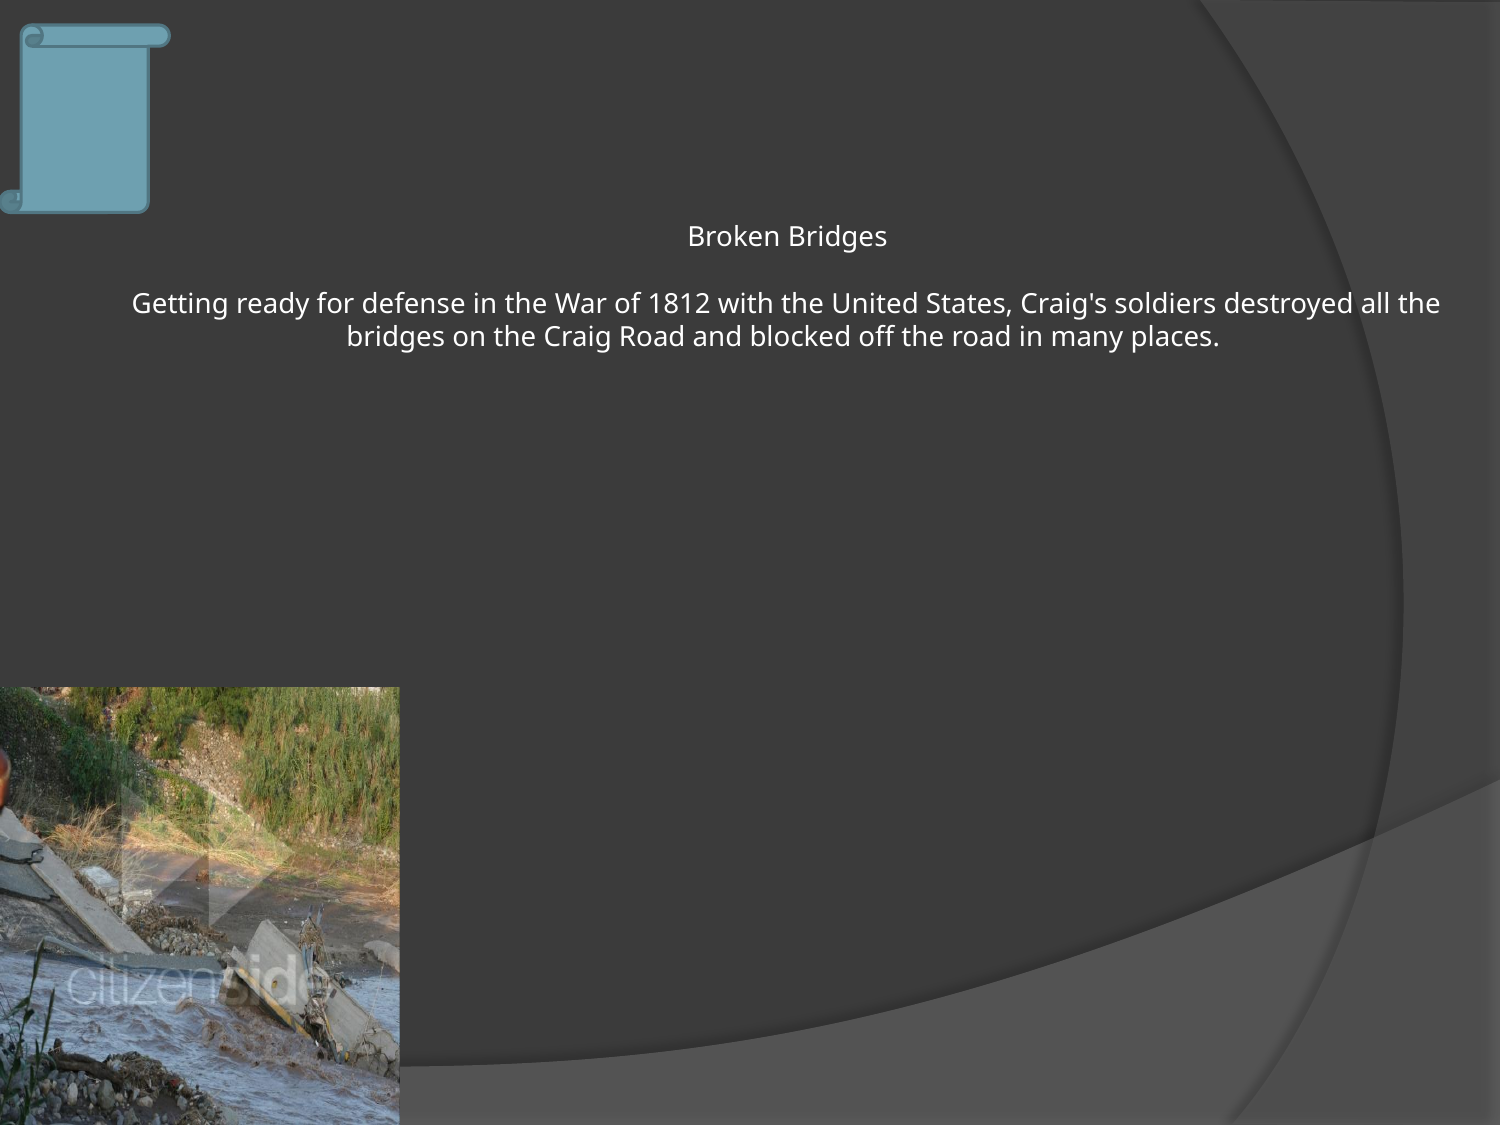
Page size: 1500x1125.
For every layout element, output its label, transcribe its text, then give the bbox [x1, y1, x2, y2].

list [0, 687, 401, 1125]
title Broken Bridges Getting ready for defense in the War of 1812 with the United States, Craig's soldiers destroyed all the bridges on the Craig Road and blocked off the road in many places. [75, 75, 1500, 363]
text_box [0, 23, 171, 215]
